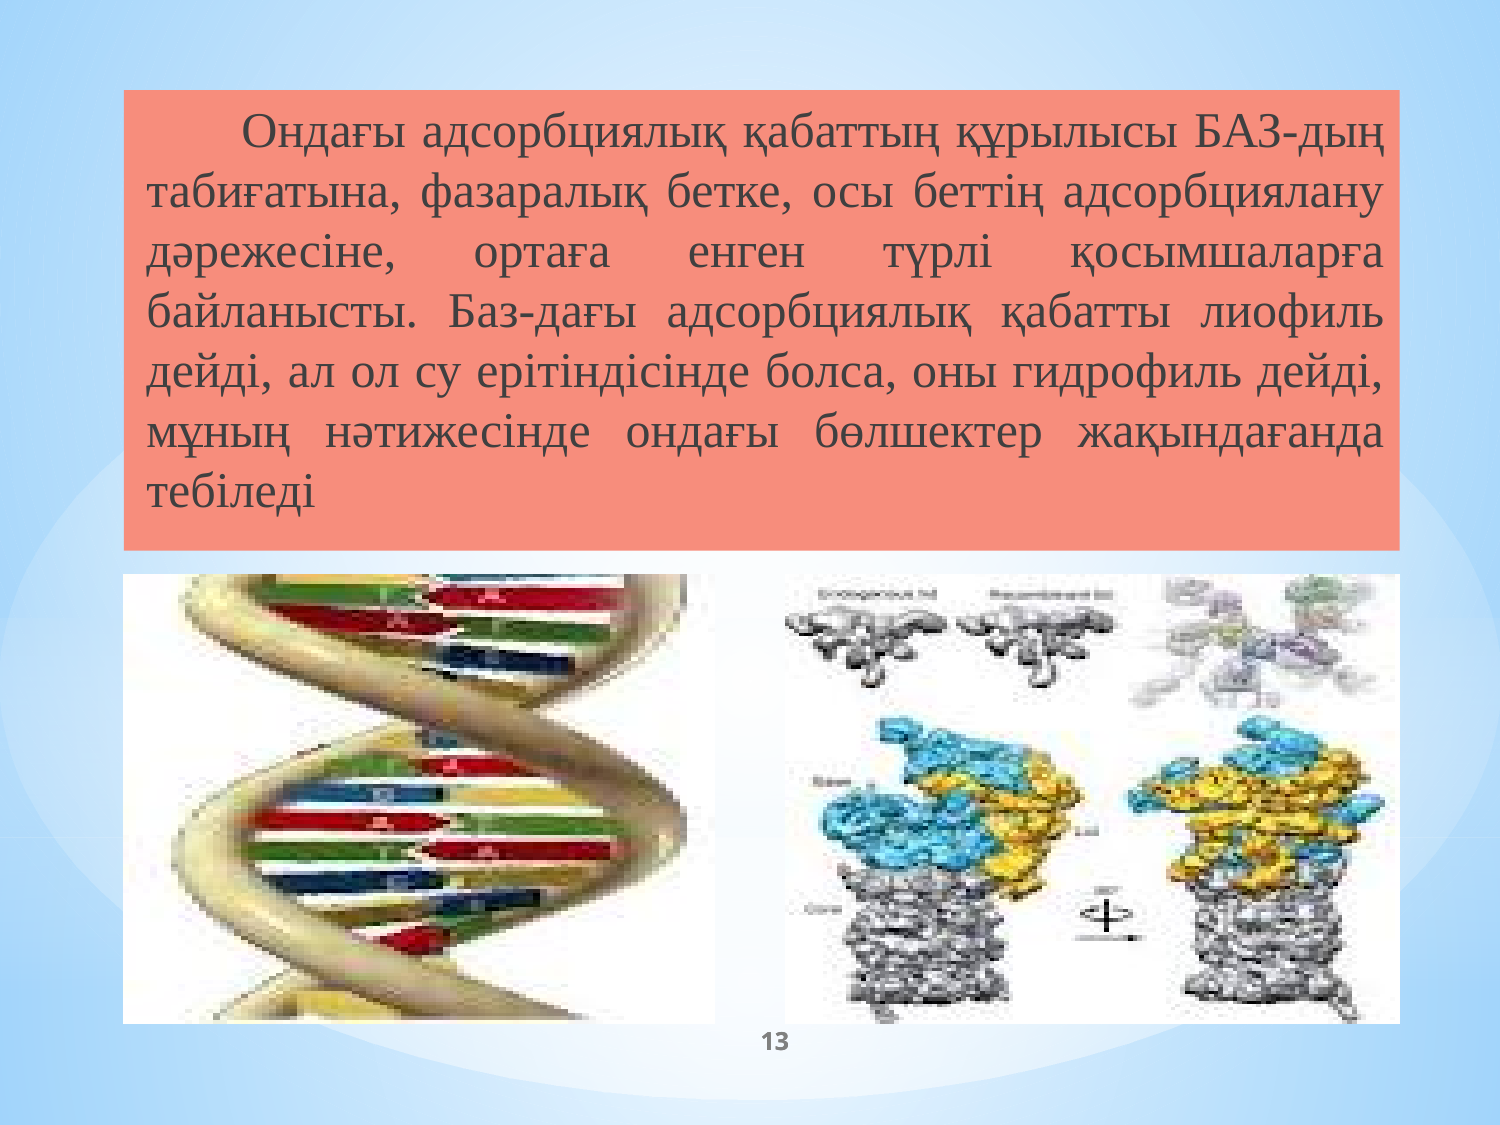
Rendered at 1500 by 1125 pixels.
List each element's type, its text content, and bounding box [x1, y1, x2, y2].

picture [785, 573, 1400, 1024]
picture [123, 573, 715, 1024]
text_box 13 [624, 1012, 925, 1073]
list Ондағы адсорбциялық қабаттың құрылысы БАЗ-дың табиғатына, фазаралық бетке, осы беттің адсорбциялану дәрежесіне, ортаға енген түрлі қосымшаларға байланысты. Баз-дағы адсорбциялық қабатты лиофиль дейді, ал ол су ерітіндісінде болса, оны гидрофиль дейді, мұның нәтижесінде ондағы бөлшектер жақындағанда тебіледі [123, 89, 1400, 552]
